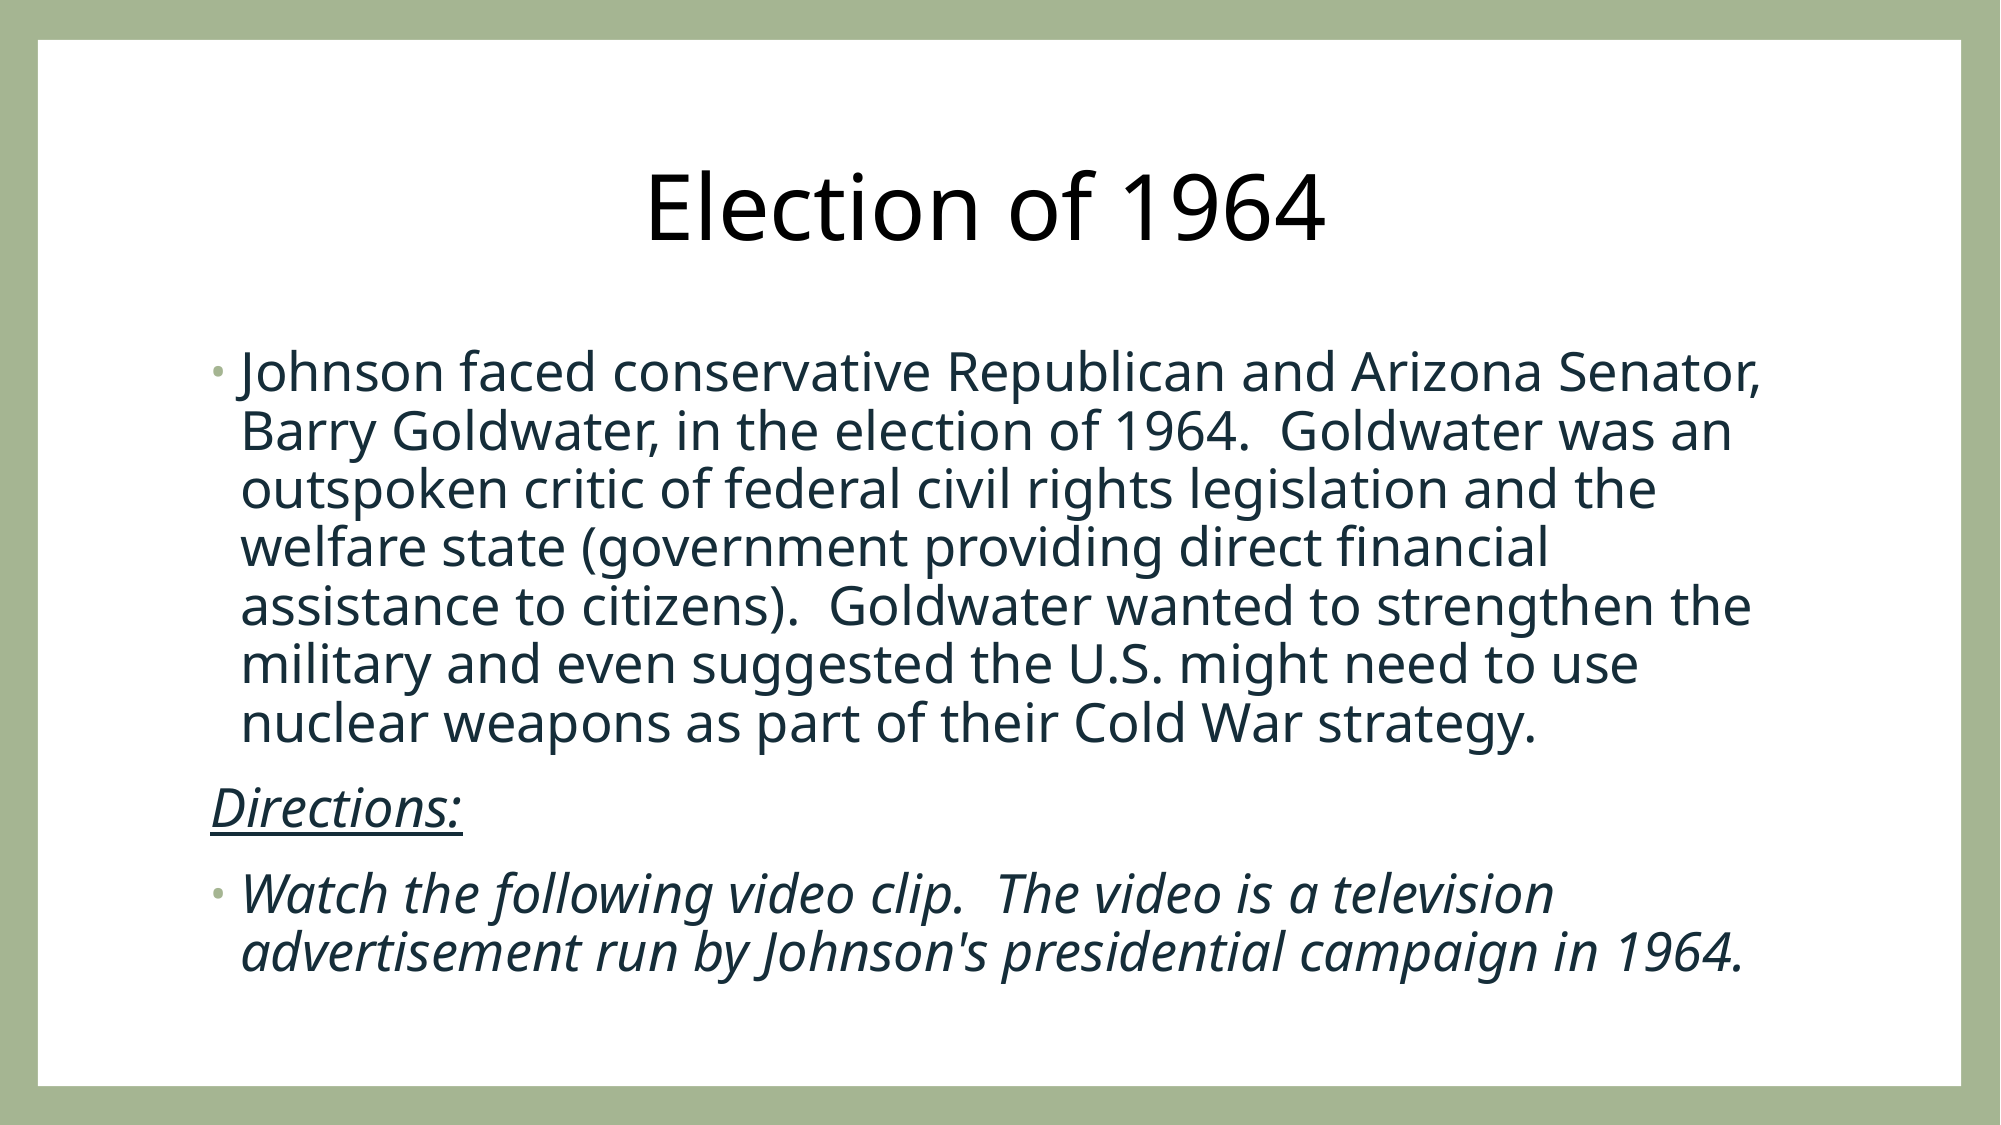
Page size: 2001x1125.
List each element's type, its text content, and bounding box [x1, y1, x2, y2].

list Johnson faced conservative Republican and Arizona Senator, Barry Goldwater, in the election of 1964. Goldwater was an outspoken critic of federal civil rights legislation and the welfare state (government providing direct financial assistance to citizens). Goldwater wanted to strengthen the military and even suggested the U.S. might need to use nuclear weapons as part of their Cold War strategy. Directions: Watch the following video clip. The video is a television advertisement run by Johnson's presidential campaign in 1964. [187, 337, 1808, 1000]
title Election of 1964 [187, 99, 1808, 323]
